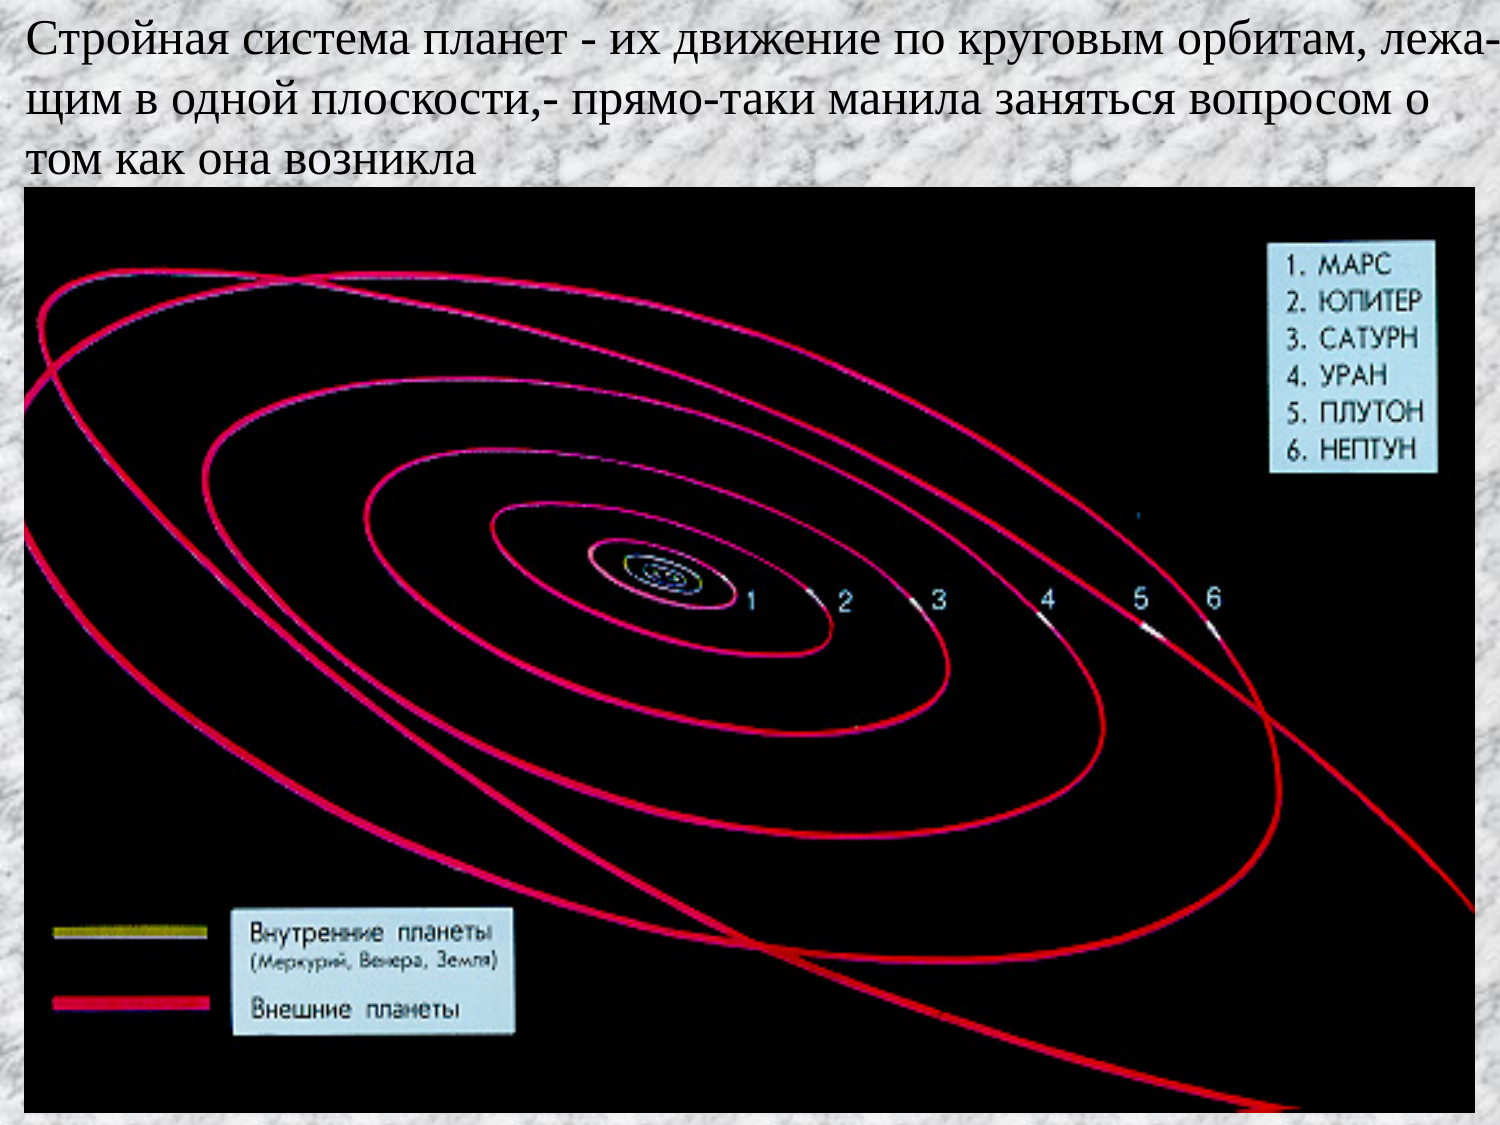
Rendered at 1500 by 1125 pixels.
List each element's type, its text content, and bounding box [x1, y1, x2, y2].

picture [0, 0, 1500, 1125]
text_box Стройная система планет - их движение по круговым орбитам, лежа- щим в одной плоскости,- прямо-таки манила заняться вопросом о том как она возникла [10, 0, 1500, 193]
